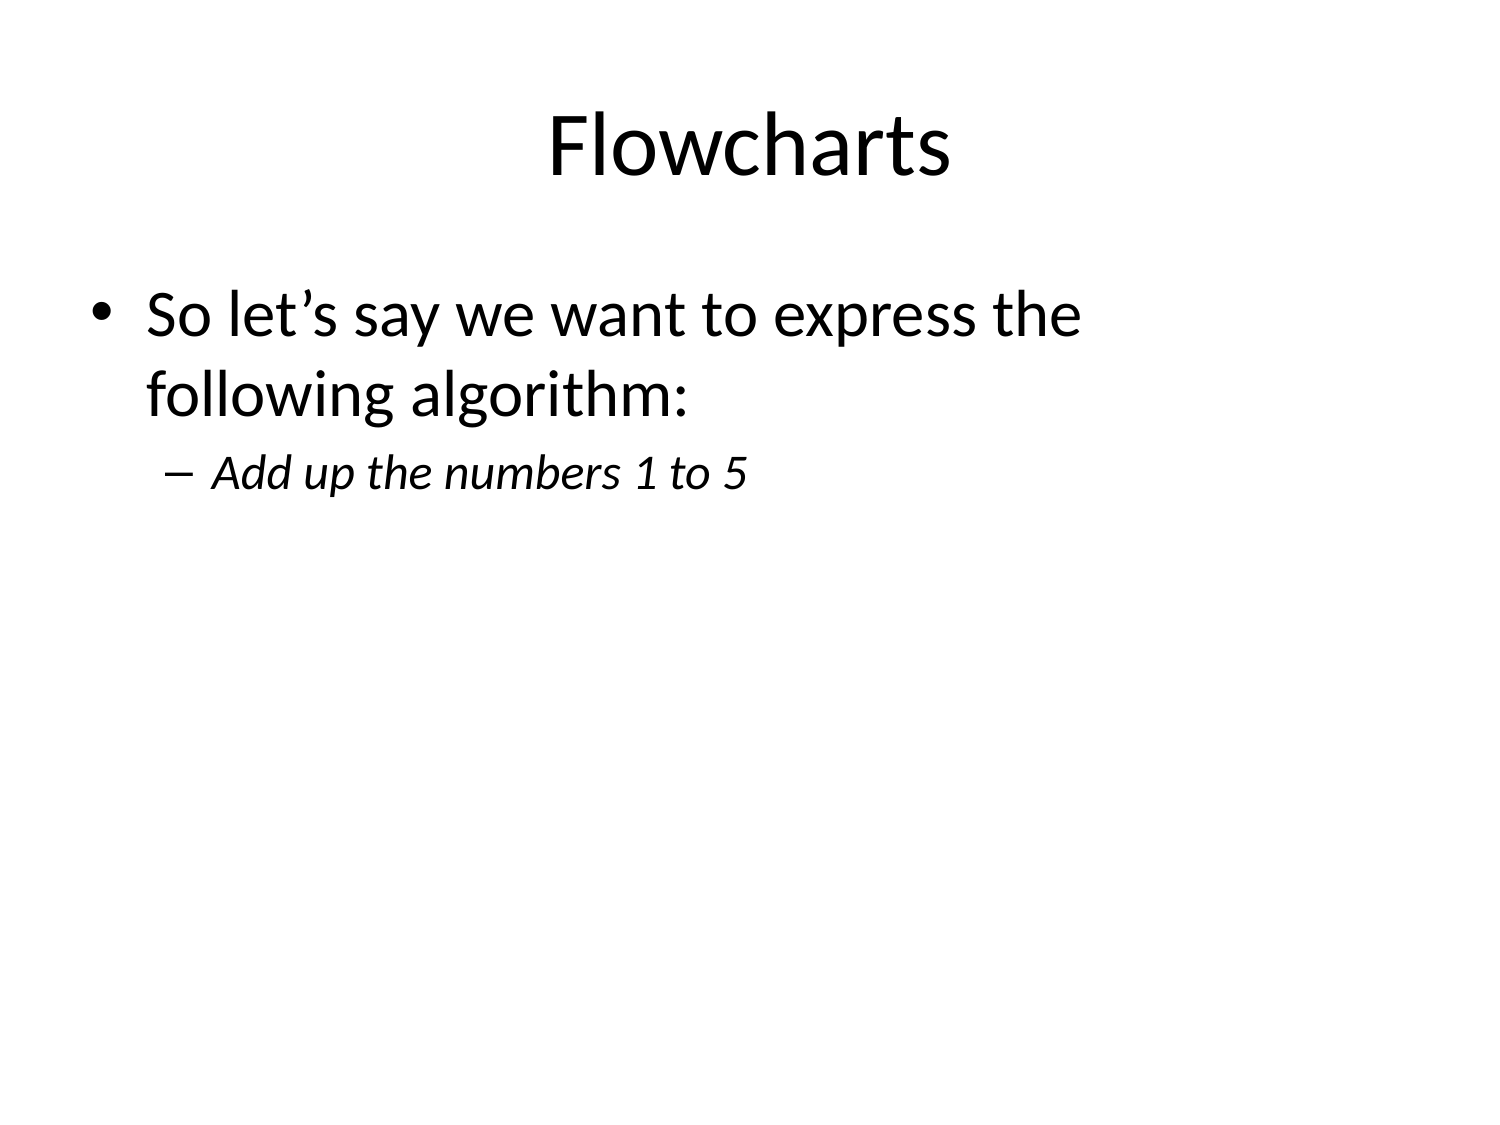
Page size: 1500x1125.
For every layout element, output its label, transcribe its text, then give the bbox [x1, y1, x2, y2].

list So let’s say we want to express the following algorithm: Add up the numbers 1 to 5 [75, 262, 1317, 1005]
title Flowcharts [75, 45, 1425, 233]
